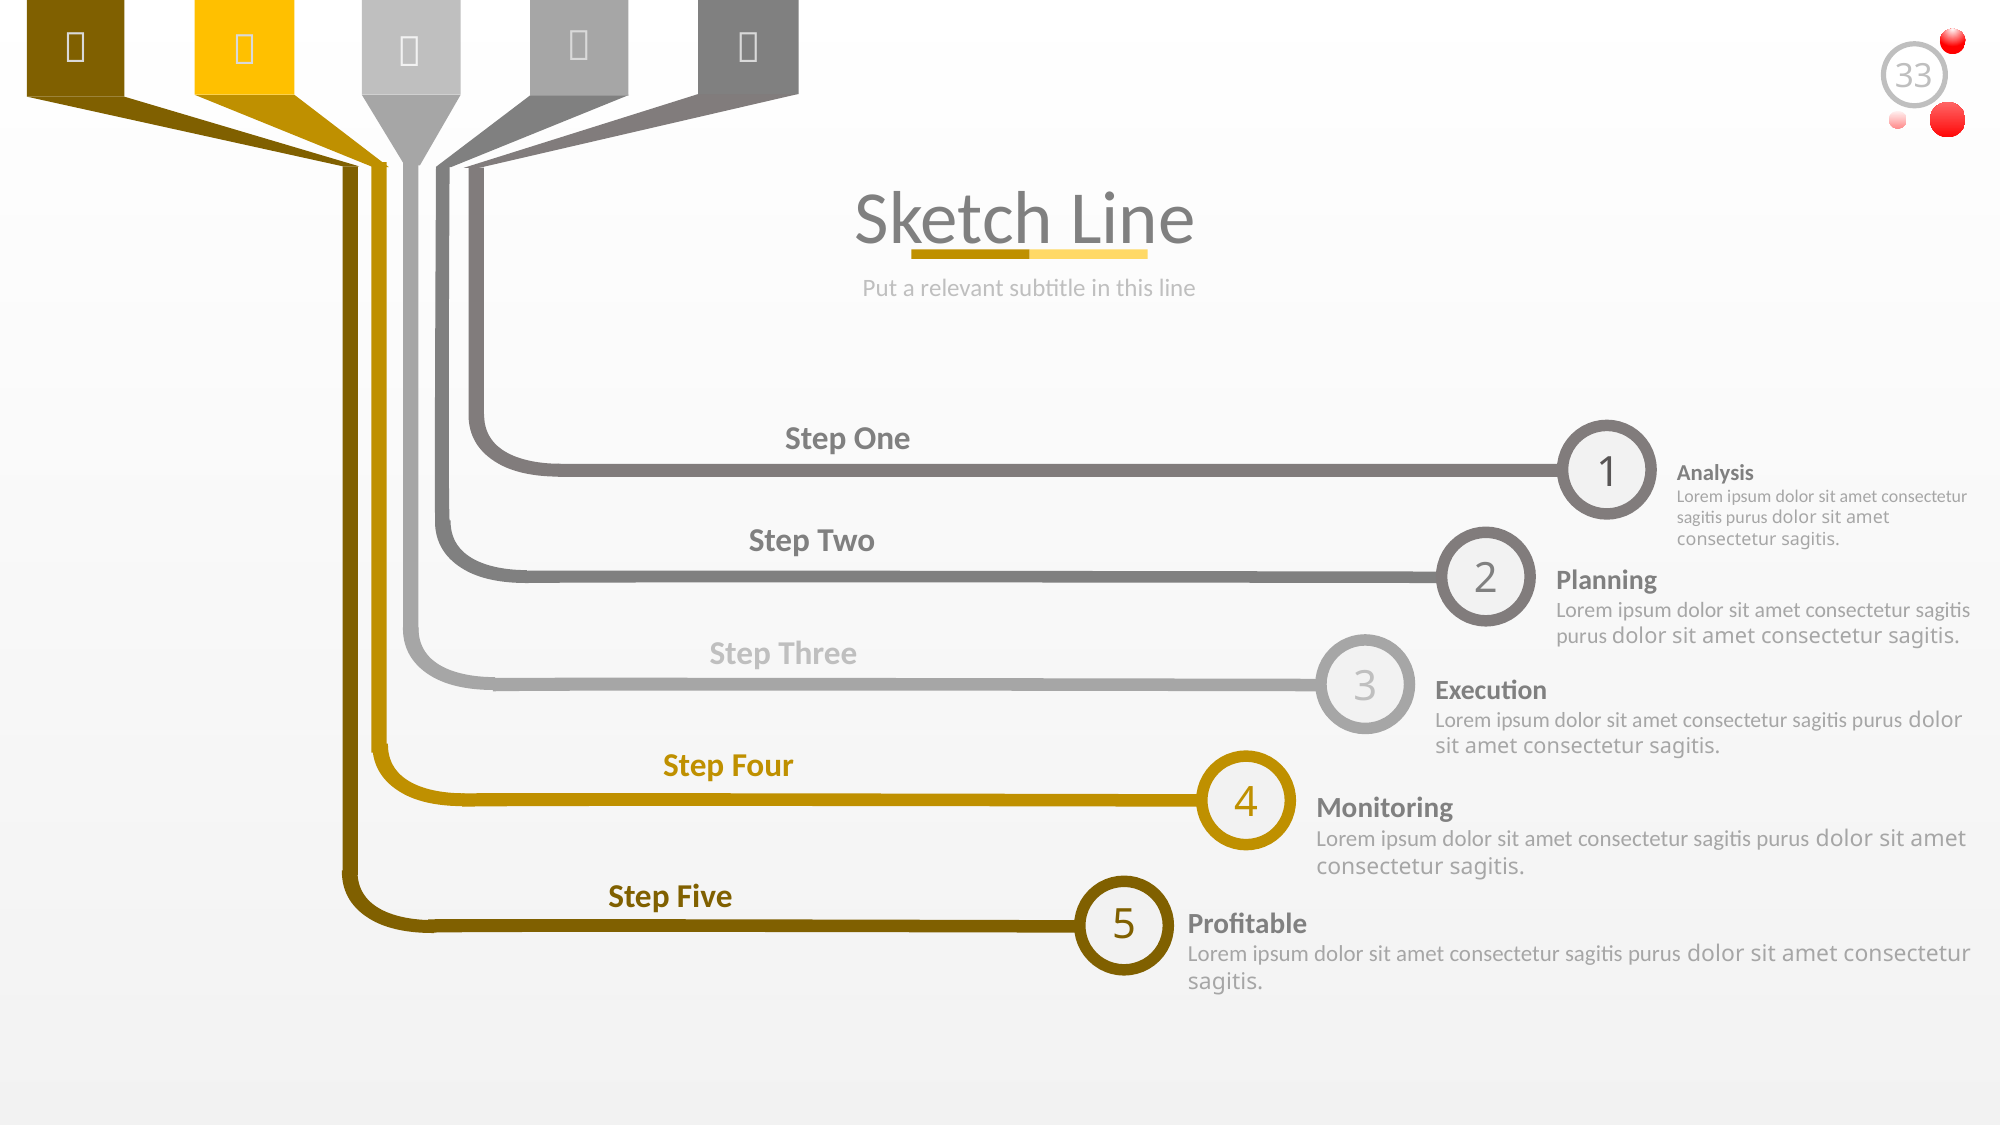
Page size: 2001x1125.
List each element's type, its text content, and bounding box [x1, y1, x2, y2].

text_box Planning Lorem ipsum dolor sit amet consectetur sagitis purus dolor sit amet consectetur sagitis. [1541, 552, 1993, 658]
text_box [35, 11, 789, 83]
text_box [1291, 0, 1410, 729]
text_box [1410, 0, 1531, 621]
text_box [1531, 0, 1652, 514]
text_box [1169, 0, 1291, 845]
text_box Analysis Lorem ipsum dolor sit amet consectetur sagitis purus dolor sit amet consectetur sagitis. [1661, 449, 1991, 552]
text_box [911, 249, 1148, 259]
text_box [1876, 28, 1966, 138]
text_box Profitable Lorem ipsum dolor sit amet consectetur sagitis purus dolor sit amet consectetur sagitis. [1172, 890, 1991, 1008]
text_box Execution Lorem ipsum dolor sit amet consectetur sagitis purus dolor sit amet consectetur sagitis. [1420, 664, 1995, 766]
text_box Monitoring Lorem ipsum dolor sit amet consectetur sagitis purus dolor sit amet consectetur sagitis. [1301, 781, 1993, 887]
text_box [26, 0, 1169, 970]
